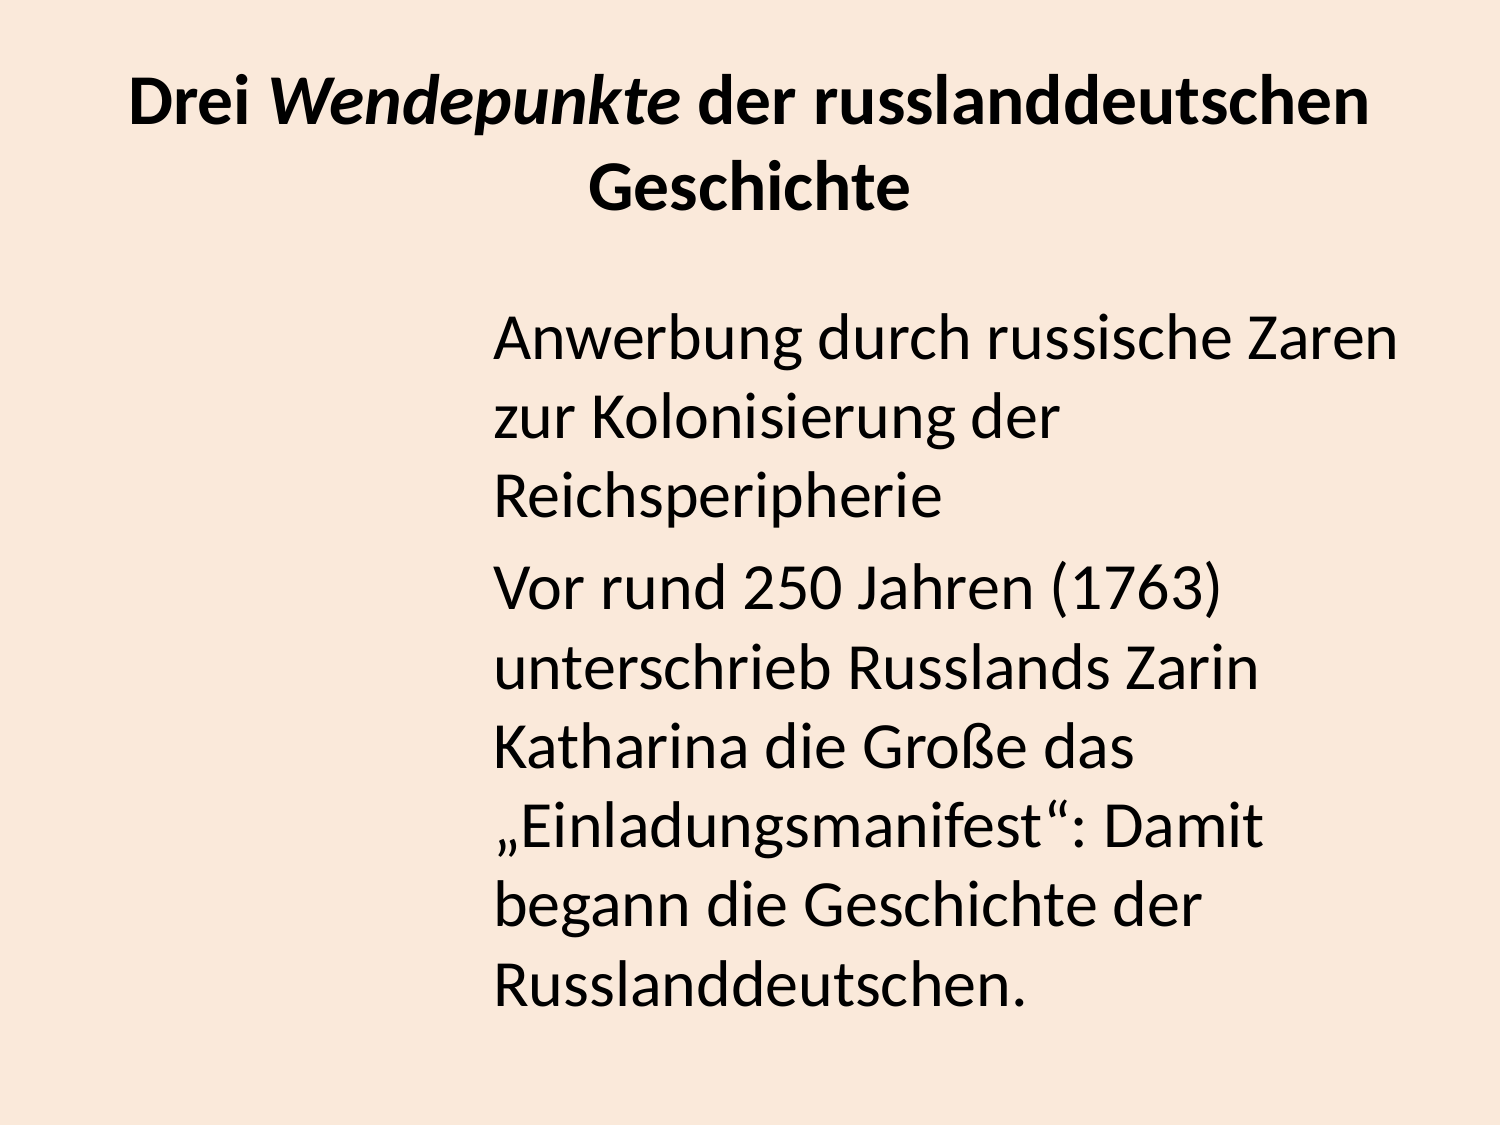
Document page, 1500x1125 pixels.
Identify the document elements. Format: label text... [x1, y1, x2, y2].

list Anwerbung durch rus­sische Zaren zur Kolonisierung der Reichsperipherie Vor rund 250 Jahren (1763) unterschrieb Russlands Zarin Katharina die Große das „Einladungsmanifest“: Damit begann die Geschichte der Russlanddeutschen. [478, 285, 1425, 1029]
title Drei Wendepunkte der russlanddeutschen Geschichte [75, 45, 1425, 233]
